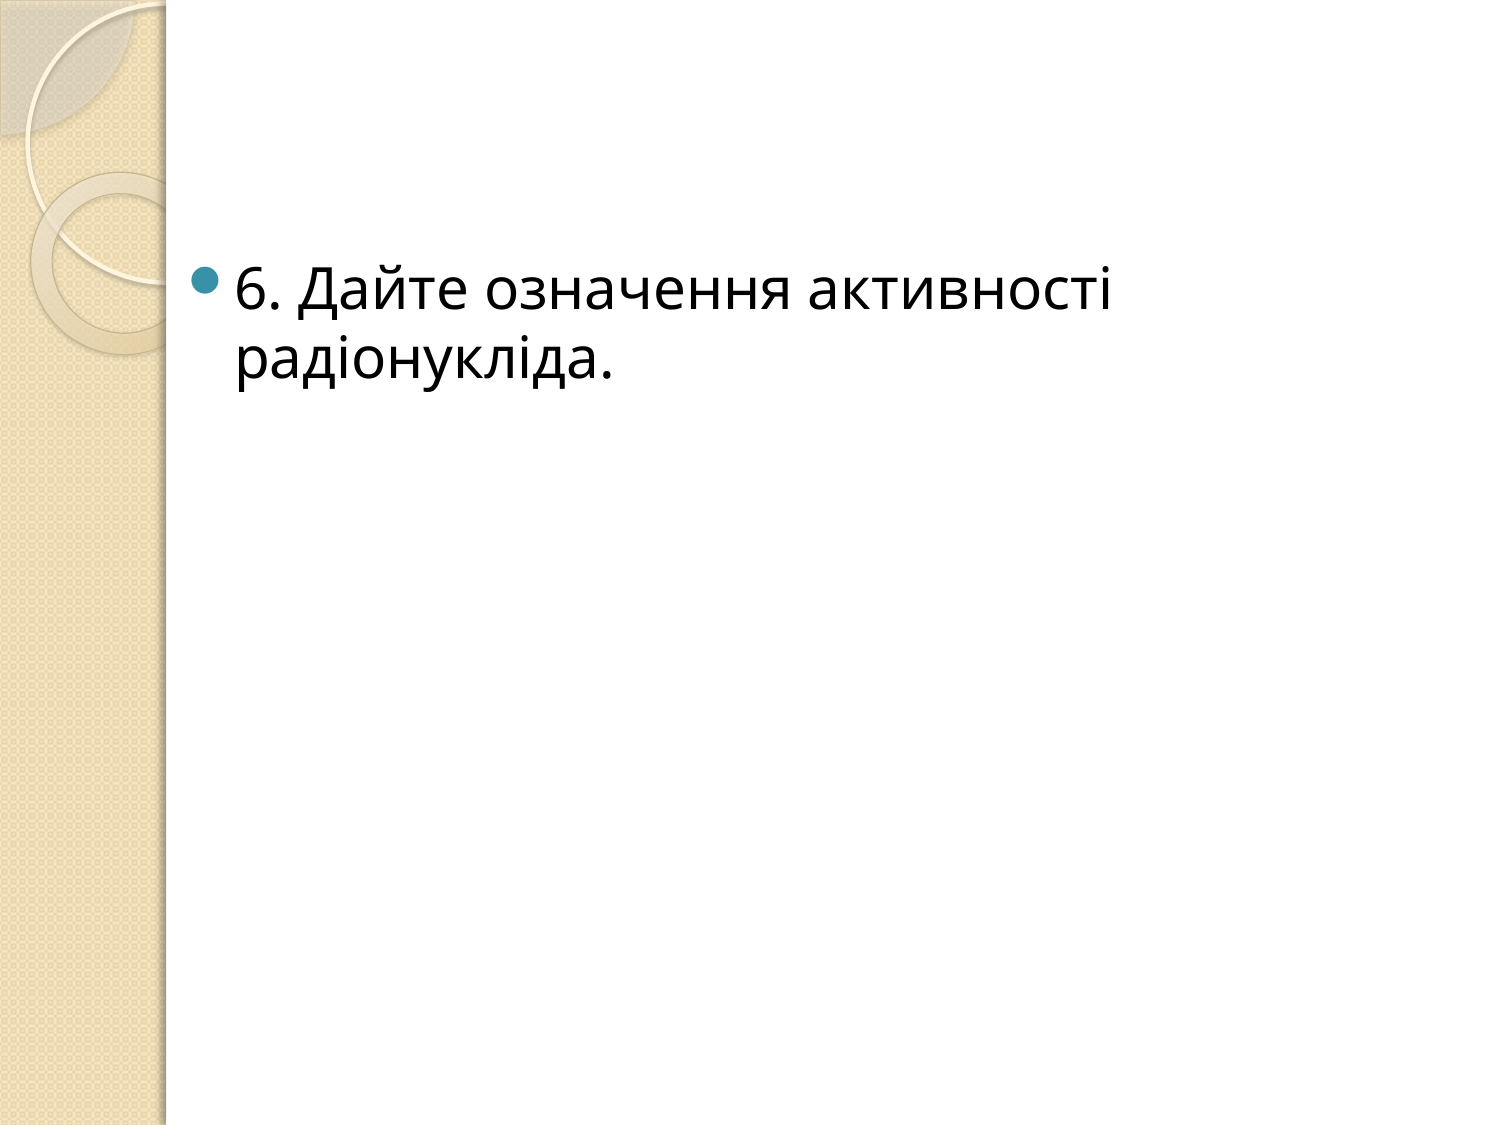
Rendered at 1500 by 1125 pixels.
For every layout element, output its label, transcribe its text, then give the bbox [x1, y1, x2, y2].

list 6. Дайте означення активності радіонукліда. [159, 243, 1500, 1025]
